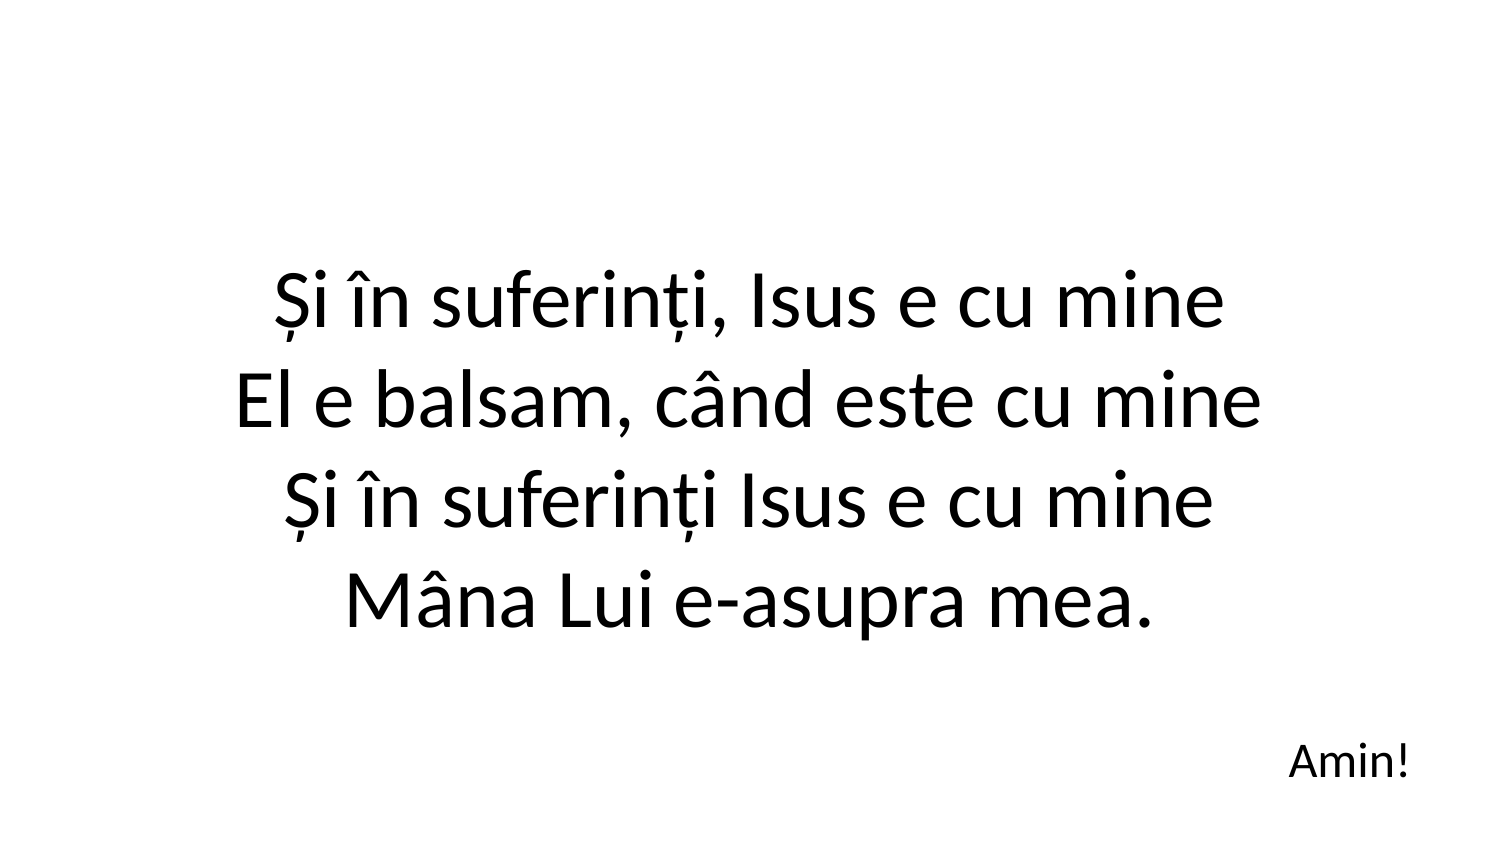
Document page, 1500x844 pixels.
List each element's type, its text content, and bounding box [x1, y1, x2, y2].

text_box Și în suferinți, Isus e cu mine El e balsam, când este cu mine Și în suferinți Isus e cu mine Mâna Lui e-asupra mea. [220, 192, 1280, 652]
text_box Amin! [1273, 674, 1427, 795]
